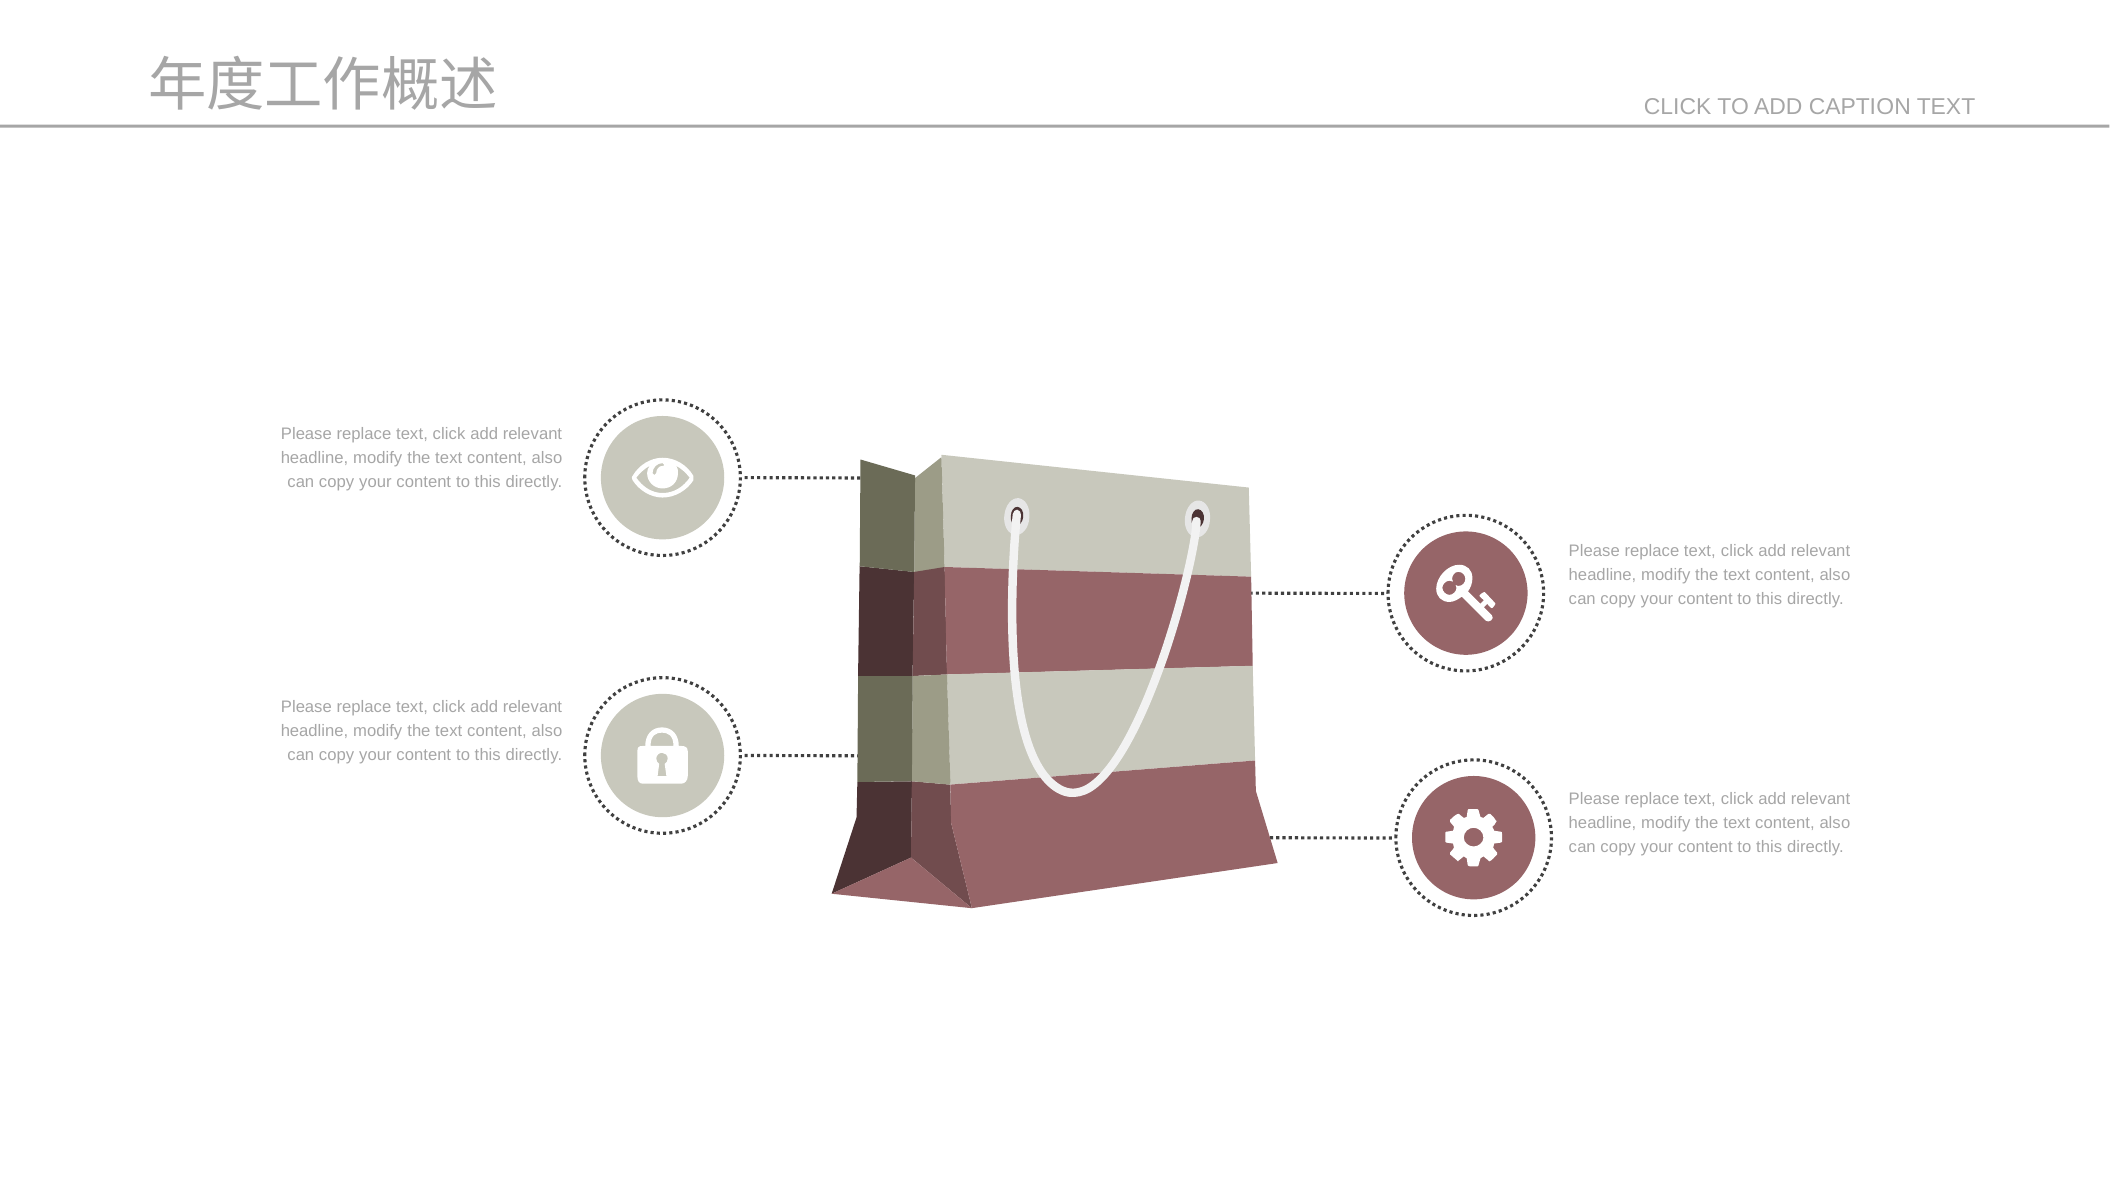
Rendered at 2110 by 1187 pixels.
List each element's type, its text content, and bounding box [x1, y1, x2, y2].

text_box Please replace text, click add relevant headline, modify the text content, also can copy your content to this directly. [271, 419, 563, 491]
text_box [584, 677, 741, 834]
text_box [1387, 515, 1544, 671]
text_box [0, 124, 2110, 129]
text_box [584, 399, 741, 556]
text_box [1395, 759, 1552, 916]
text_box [831, 454, 1278, 909]
text_box Please replace text, click add relevant headline, modify the text content, also can copy your content to this directly. [271, 692, 563, 764]
text_box Please replace text, click add relevant headline, modify the text content, also can copy your content to this directly. [1568, 784, 1860, 856]
text_box Please replace text, click add relevant headline, modify the text content, also can copy your content to this directly. [1568, 535, 1860, 608]
text_box 年度工作概述 [148, 47, 528, 118]
text_box CLICK TO ADD CAPTION TEXT [1596, 91, 1976, 119]
